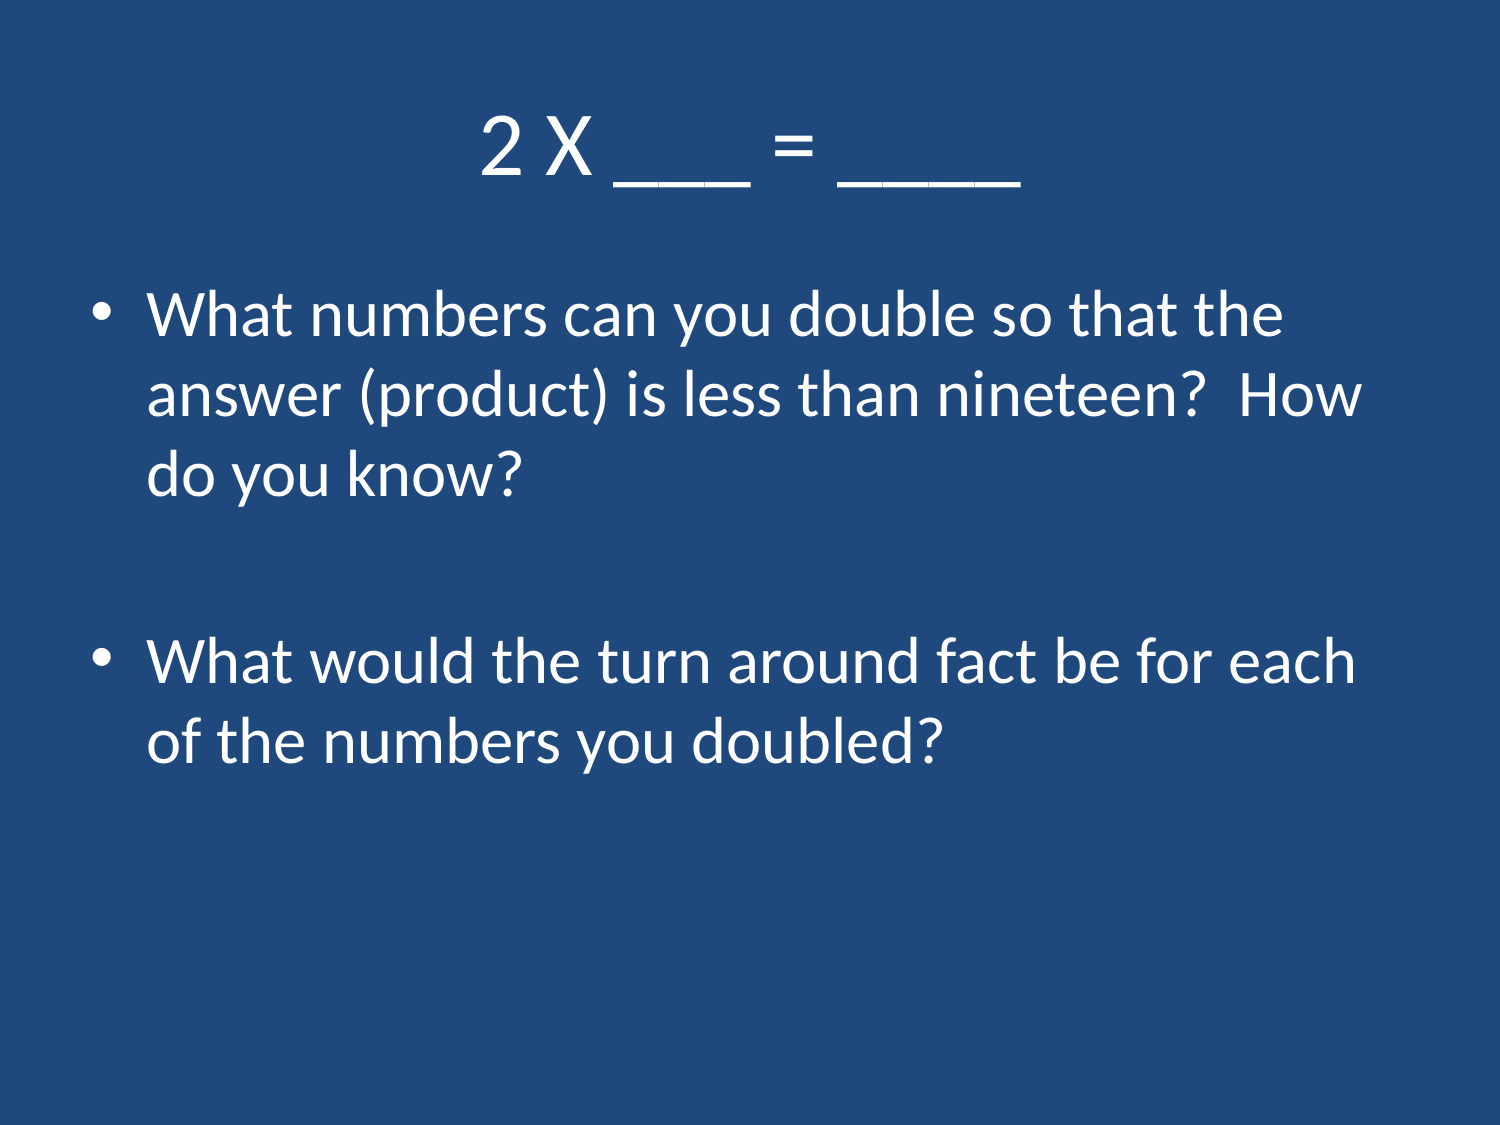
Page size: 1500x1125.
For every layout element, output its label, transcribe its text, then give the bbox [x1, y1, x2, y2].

title 2 X ___ = ____ [75, 45, 1425, 233]
list What numbers can you double so that the answer (product) is less than nineteen? How do you know? What would the turn around fact be for each of the numbers you doubled? [75, 262, 1425, 1005]
